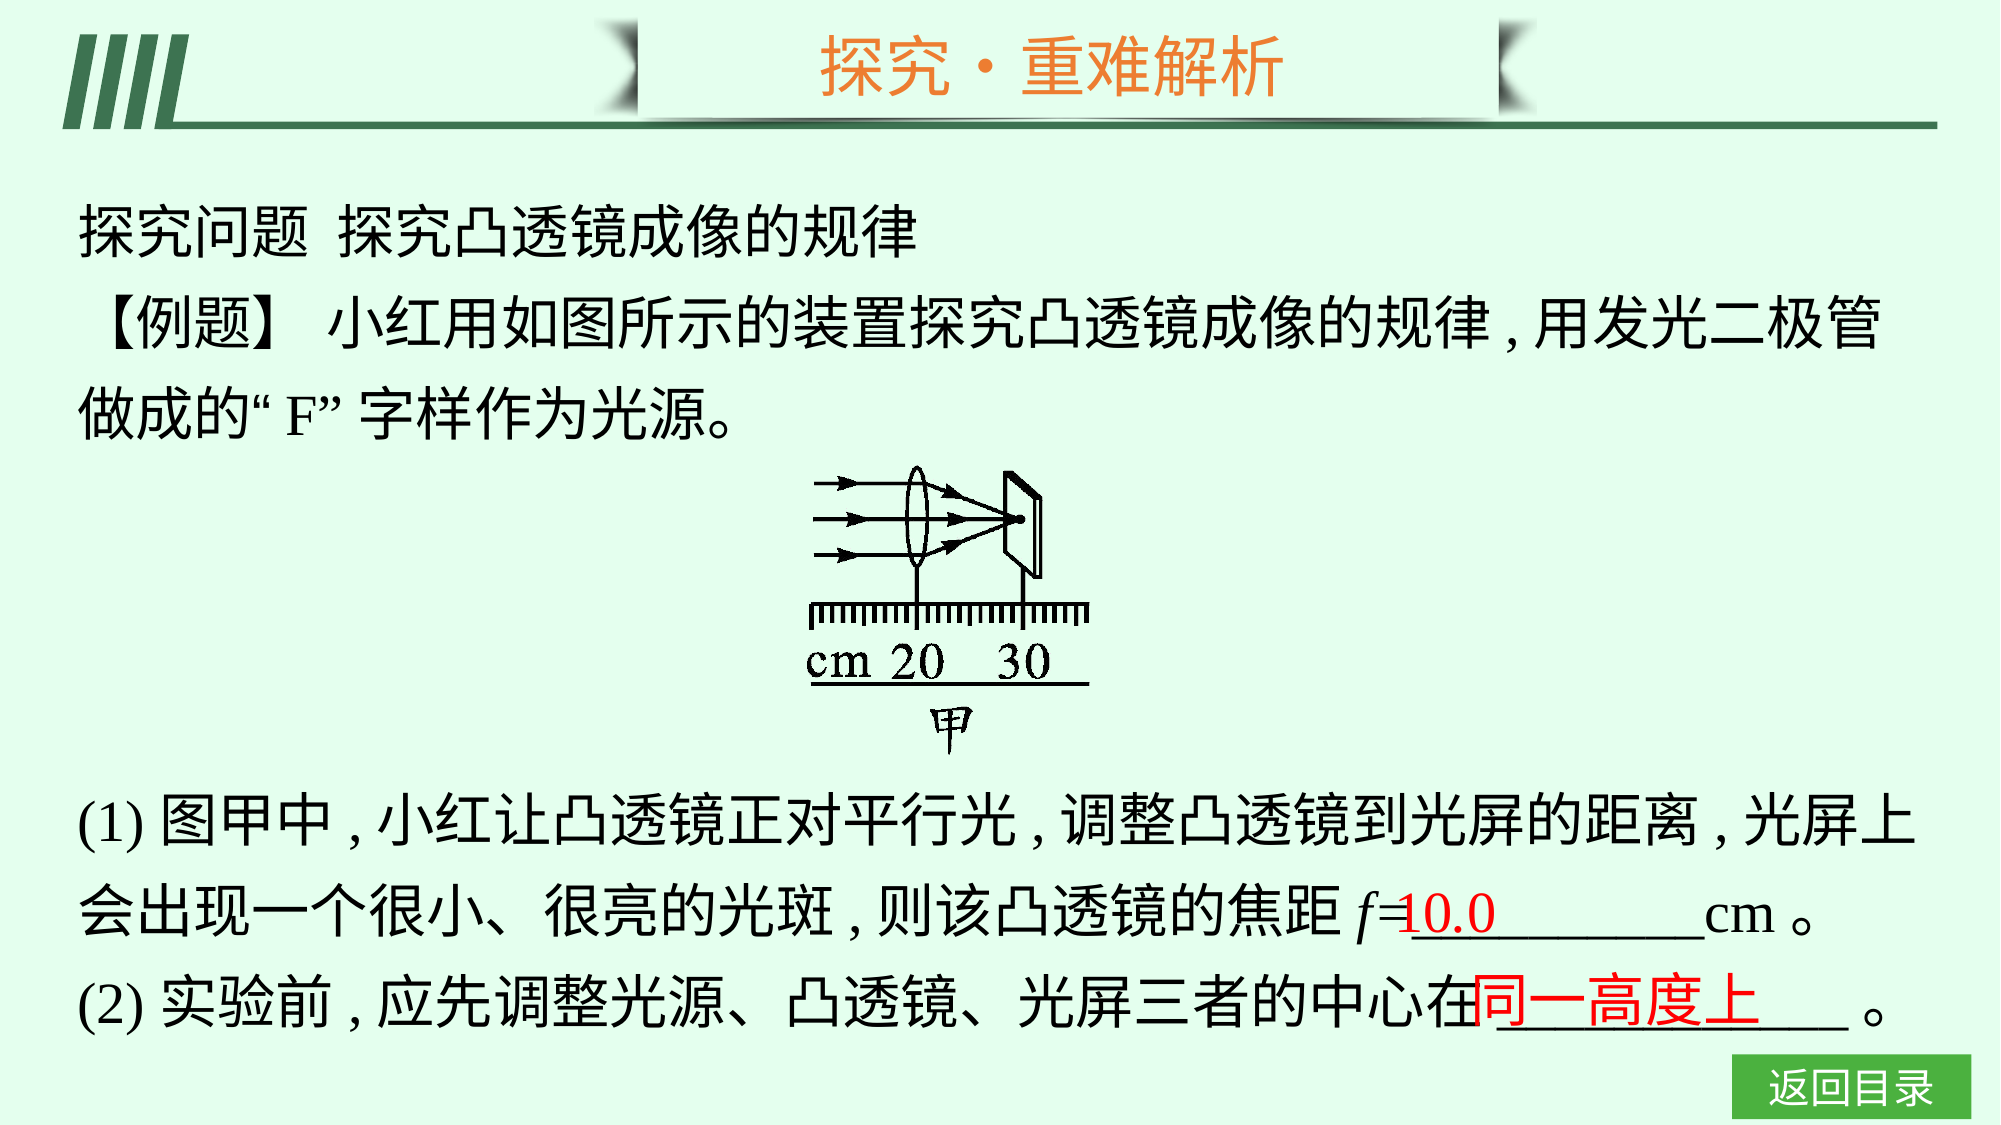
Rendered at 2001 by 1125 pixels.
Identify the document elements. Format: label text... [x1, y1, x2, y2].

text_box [62, 34, 1938, 130]
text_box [594, 16, 1537, 127]
text_box (1)图甲中,小红让凸透镜正对平行光,调整凸透镜到光屏的距离,光屏上会出现一个很小、很亮的光斑,则该凸透镜的焦距f=__________cm。 (2)实验前,应先调整光源、凸透镜、光屏三者的中心在____________。 [62, 754, 1938, 1043]
text_box 同一高度上 [1455, 935, 1790, 1041]
text_box 10.0 [1379, 845, 1527, 952]
picture [803, 447, 1107, 755]
text_box 探究问题 探究凸透镜成像的规律 【例题】 小红用如图所示的装置探究凸透镜成像的规律,用发光二极管做成的“F”字样作为光源。 [62, 166, 1938, 455]
